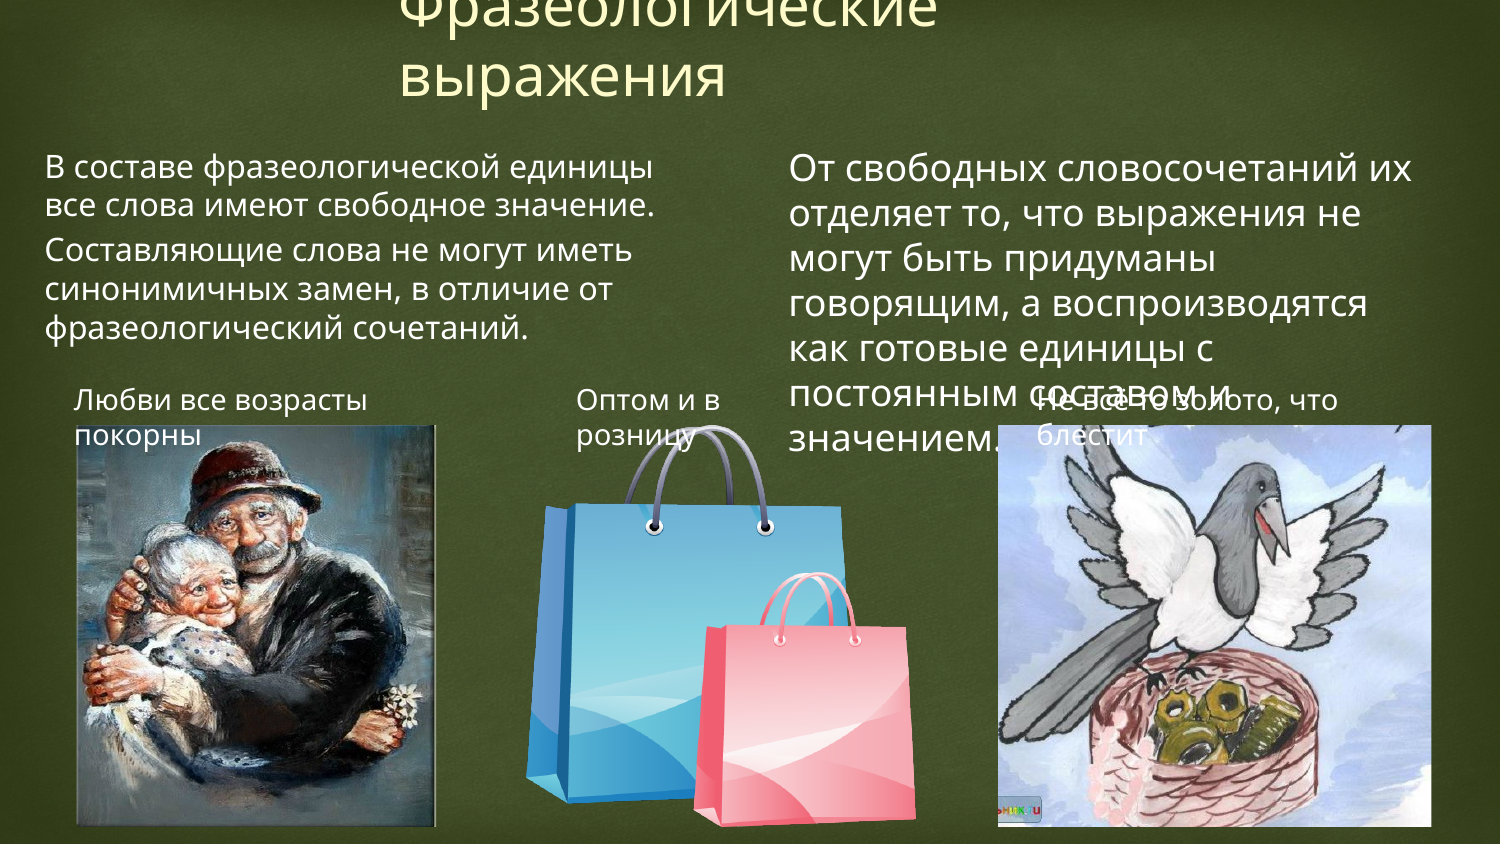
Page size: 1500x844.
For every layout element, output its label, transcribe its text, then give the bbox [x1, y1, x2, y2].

picture [76, 425, 437, 828]
text_box От свободных словосочетаний их отделяет то, что выражения не могут быть придуманы говорящим, а воспроизводятся как готовые единицы с постоянным составом и значением. [773, 91, 1436, 467]
picture [997, 425, 1432, 828]
title Фразеологические выражения [383, 0, 1187, 116]
text_box Любви все возрасты покорны [59, 373, 461, 459]
list В составе фразеологической единицы все слова имеют свободное значение. Составляющие слова не могут иметь синонимичных замен, в отличие от фразеологический сочетаний. [29, 138, 680, 387]
picture [526, 425, 916, 828]
text_box Оптом и в розницу [561, 373, 857, 423]
text_box Не всё то золото, что блестит [1021, 373, 1447, 459]
